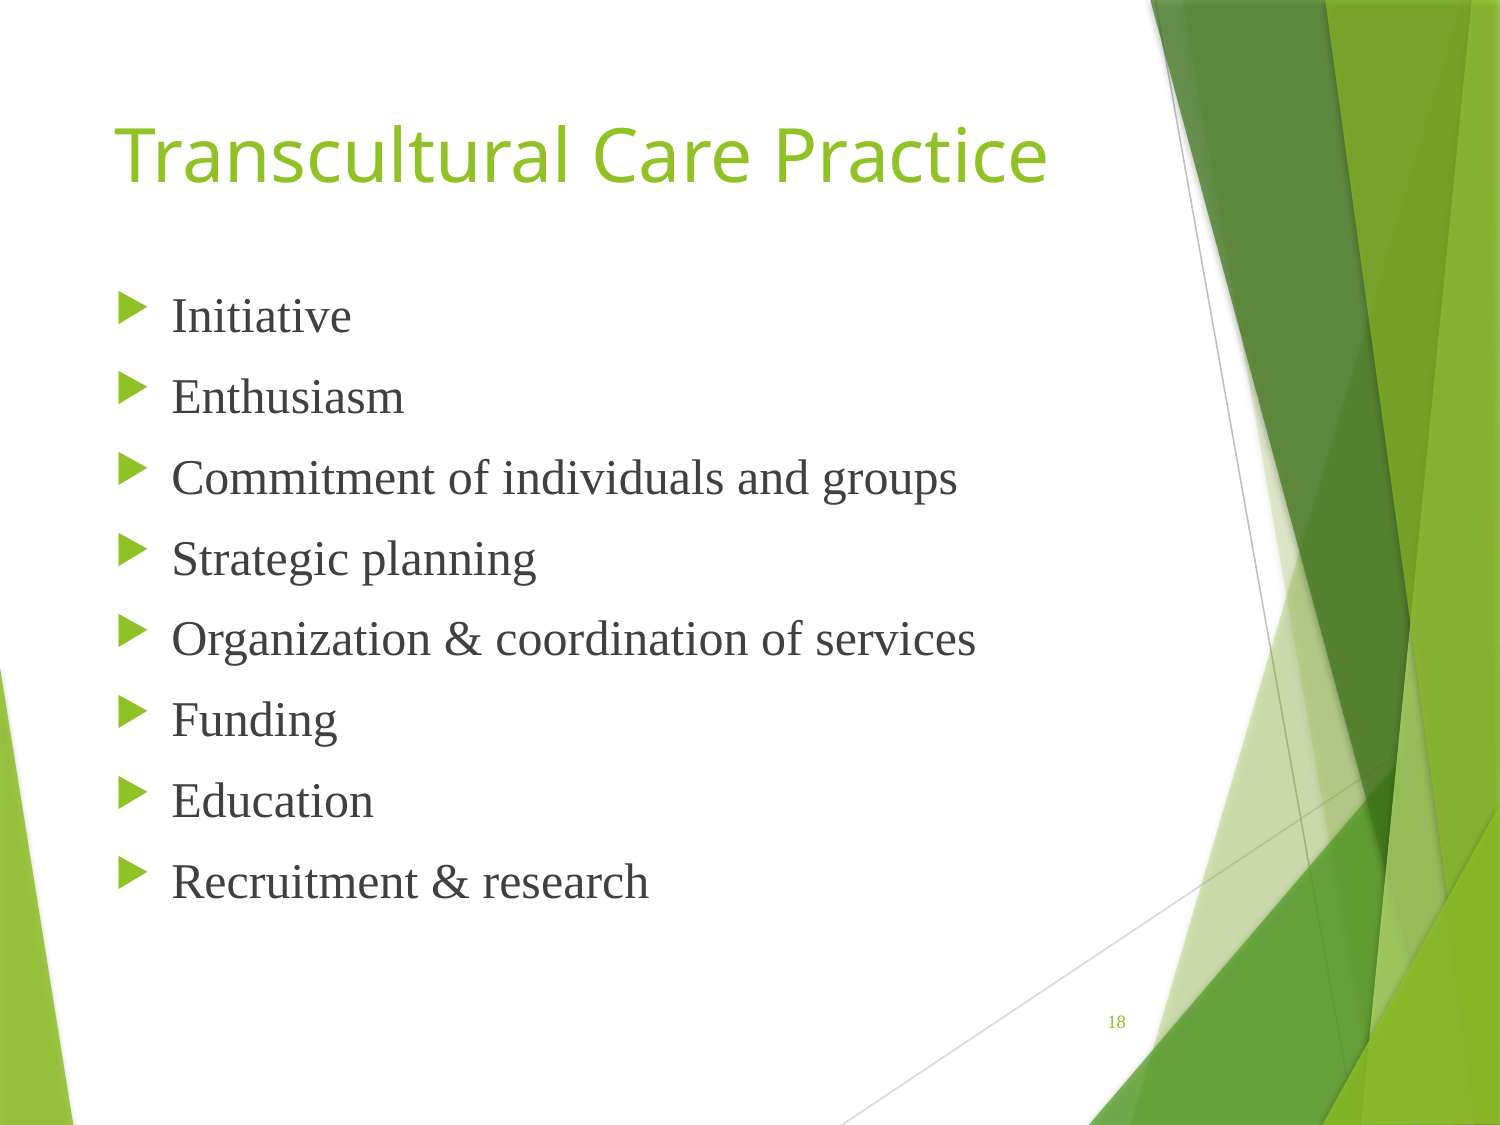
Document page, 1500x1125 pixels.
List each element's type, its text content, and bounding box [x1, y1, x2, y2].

list Initiative Enthusiasm Commitment of individuals and groups Strategic planning Organization & coordination of services Funding Education Recruitment & research [99, 275, 1288, 992]
slide_number 18 [1057, 991, 1142, 1051]
title Transcultural Care Practice [99, 99, 1142, 275]
